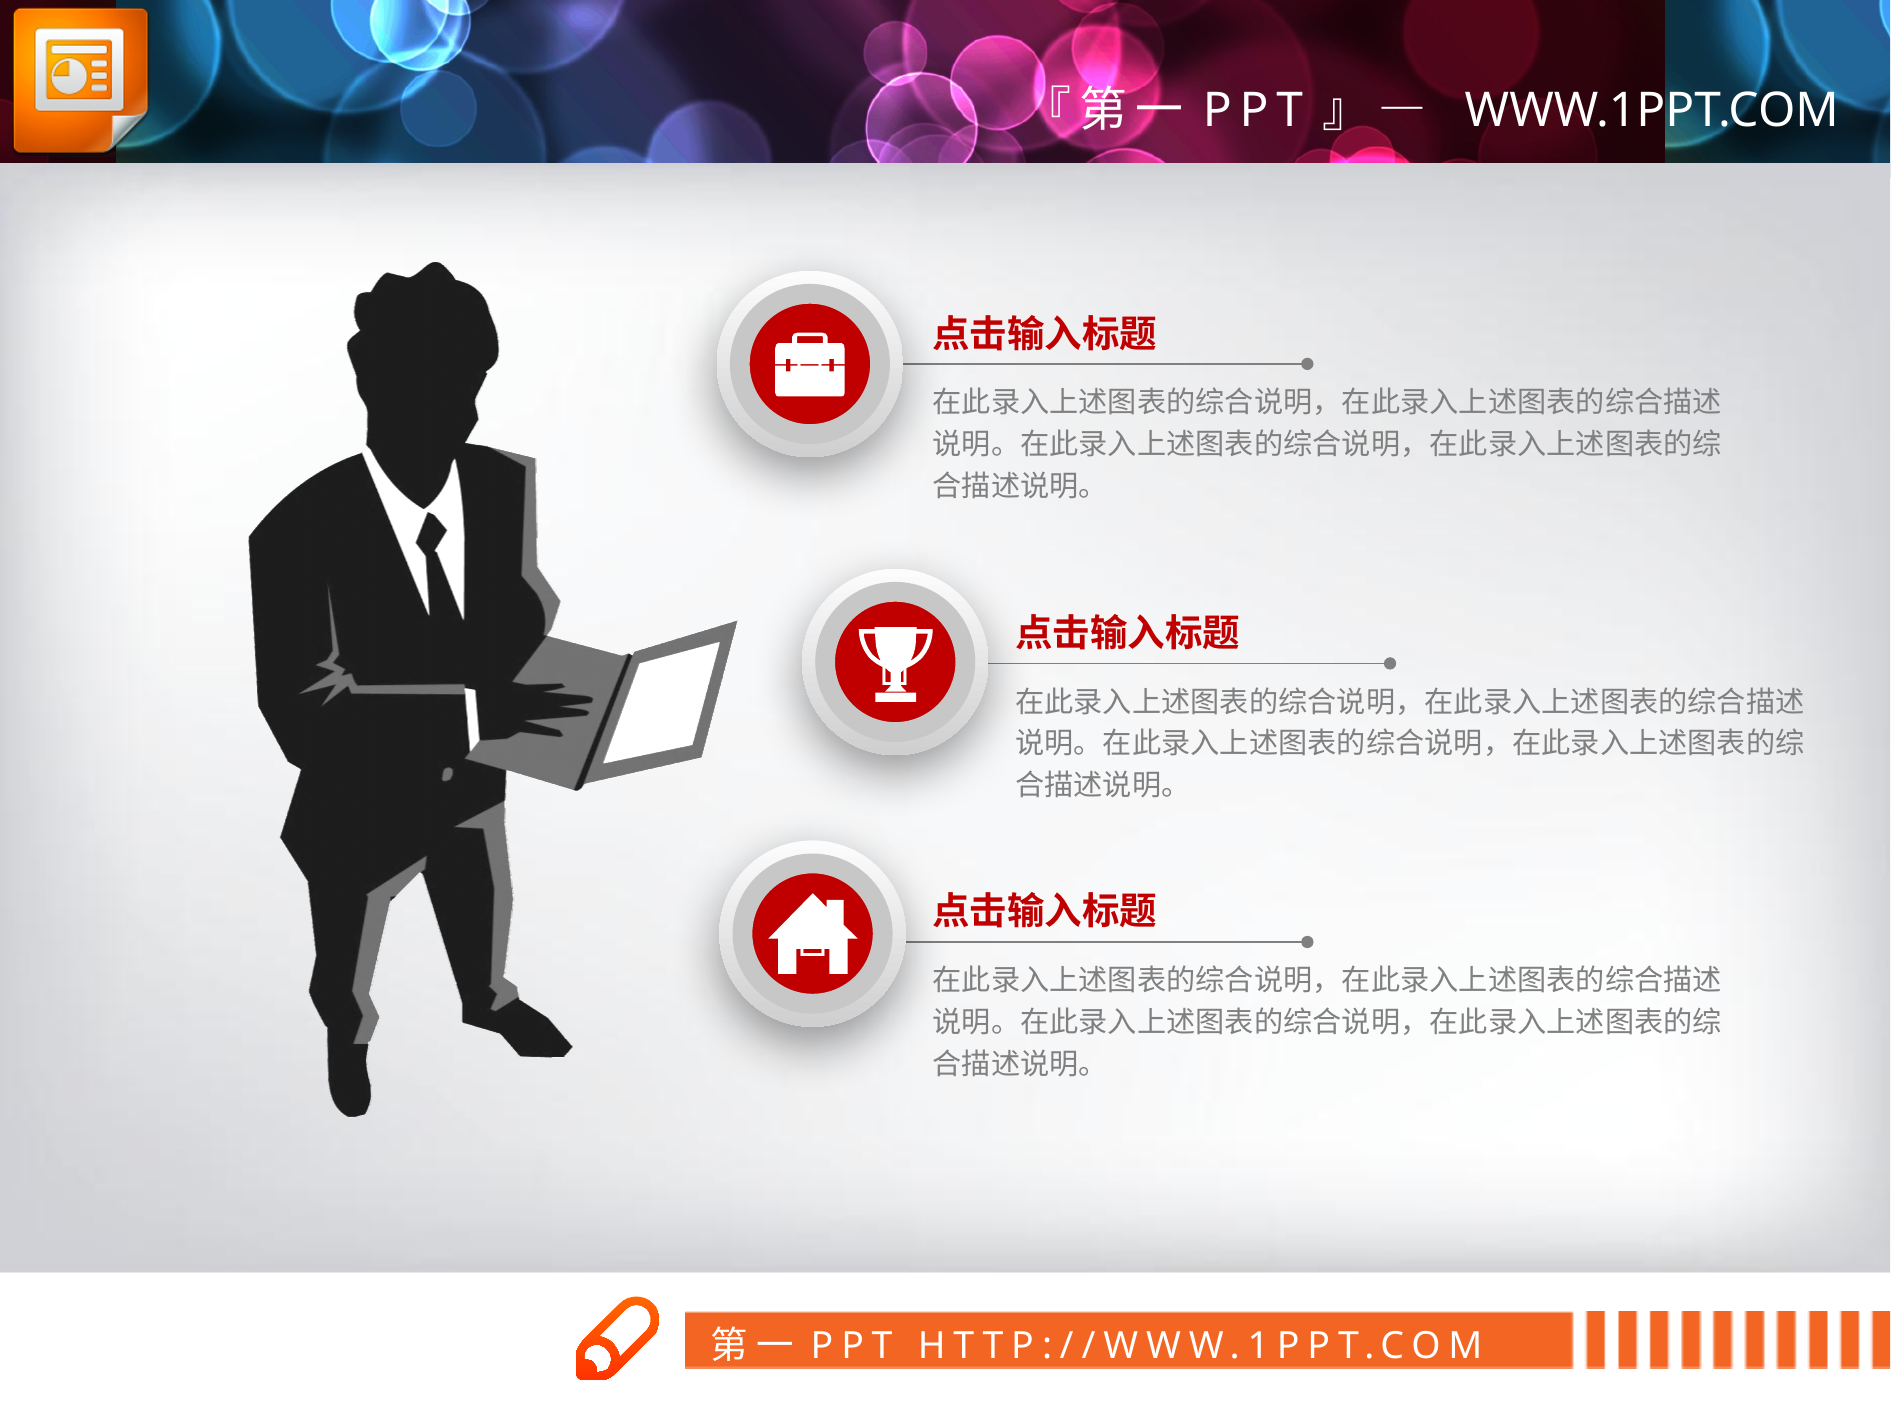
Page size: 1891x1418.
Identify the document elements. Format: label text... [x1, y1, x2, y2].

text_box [719, 840, 906, 1027]
text_box 点击输入标题 [1000, 601, 1272, 662]
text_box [801, 568, 989, 756]
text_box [858, 626, 933, 703]
picture [685, 1311, 1891, 1369]
text_box 在此录入上述图表的综合说明，在此录入上述图表的综合描述说明。在此录入上述图表的综合说明，在此录入上述图表的综合描述说明。 [917, 368, 1757, 510]
picture [0, 0, 1891, 1275]
text_box 点击输入标题 [917, 880, 1190, 940]
text_box 在此录入上述图表的综合说明，在此录入上述图表的综合描述说明。在此录入上述图表的综合说明，在此录入上述图表的综合描述说明。 [1000, 668, 1839, 810]
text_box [716, 270, 904, 458]
text_box 点击输入标题 [917, 302, 1190, 362]
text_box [774, 332, 845, 397]
text_box 在此录入上述图表的综合说明，在此录入上述图表的综合描述说明。在此录入上述图表的综合说明，在此录入上述图表的综合描述说明。 [917, 947, 1757, 1088]
